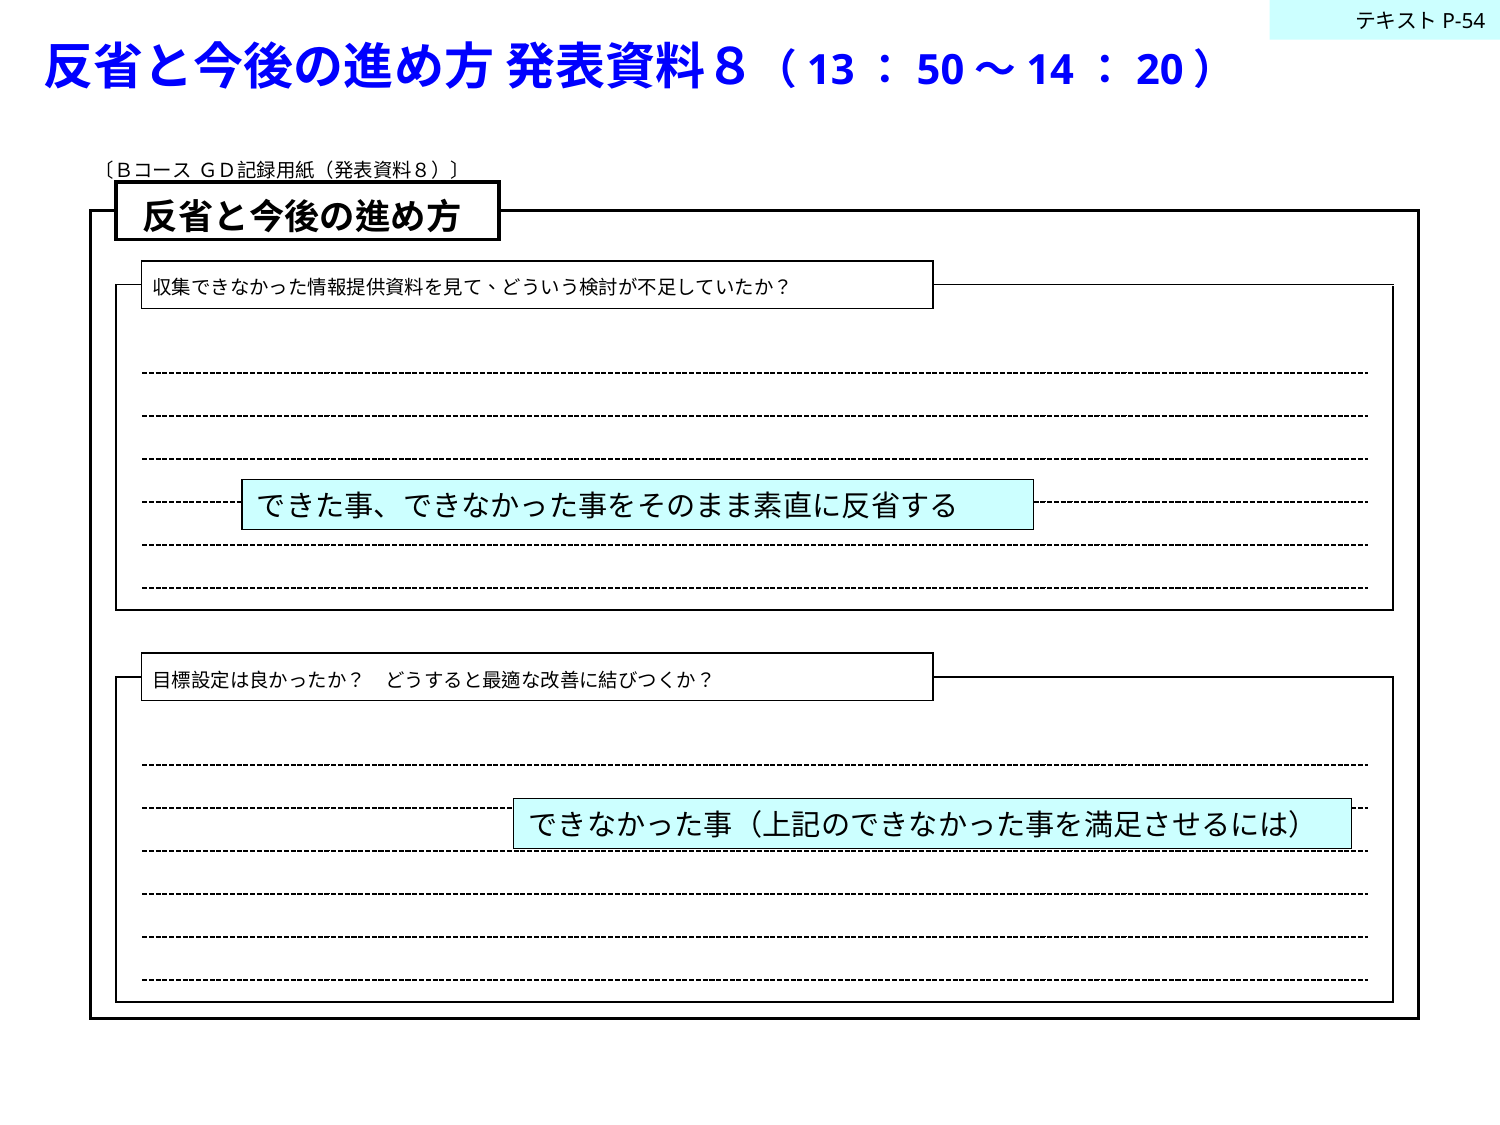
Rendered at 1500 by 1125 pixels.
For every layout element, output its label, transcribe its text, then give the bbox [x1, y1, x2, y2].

picture [73, 133, 1436, 1036]
text_box テキストP-54 [1269, 0, 1500, 40]
text_box 反省と今後の進め方 発表資料８（13：50～14：20） [29, 26, 1400, 102]
